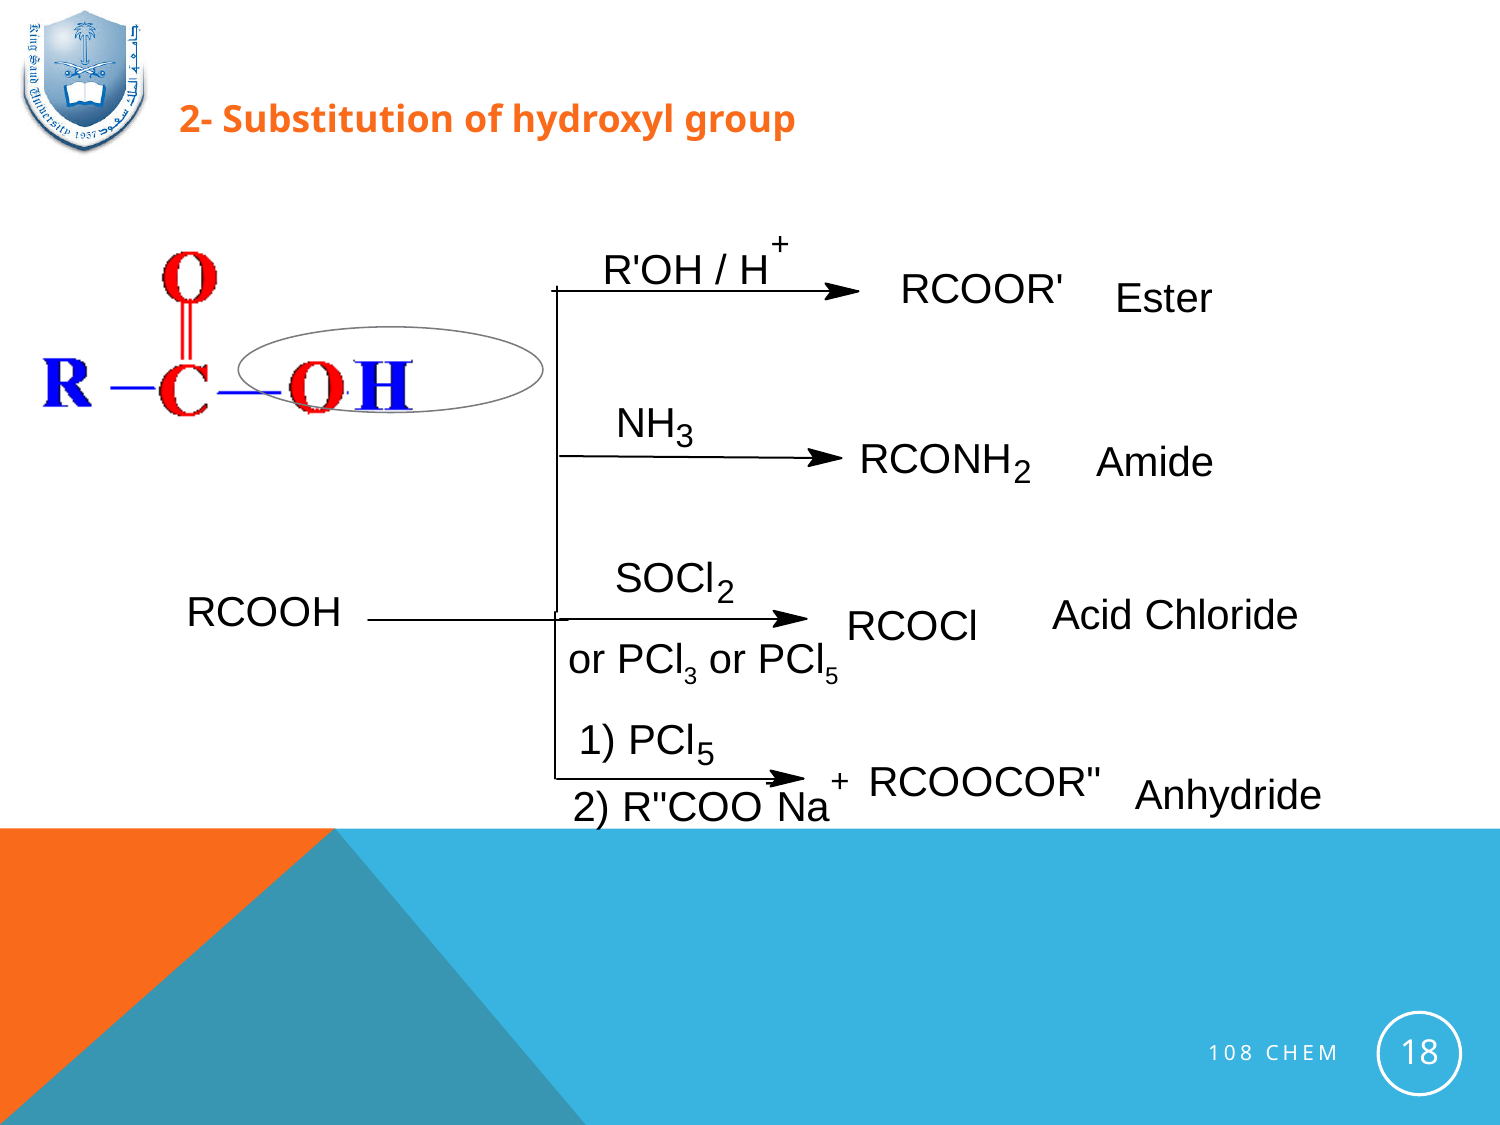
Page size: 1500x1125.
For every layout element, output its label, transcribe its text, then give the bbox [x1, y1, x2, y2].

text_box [185, 225, 1324, 832]
footer 108 Chem [577, 1031, 1352, 1076]
picture [37, 215, 435, 465]
picture [4, 1, 163, 160]
list 2- Substitution of hydroxyl group [135, 87, 1369, 768]
slide_number 18 [1376, 1010, 1463, 1097]
